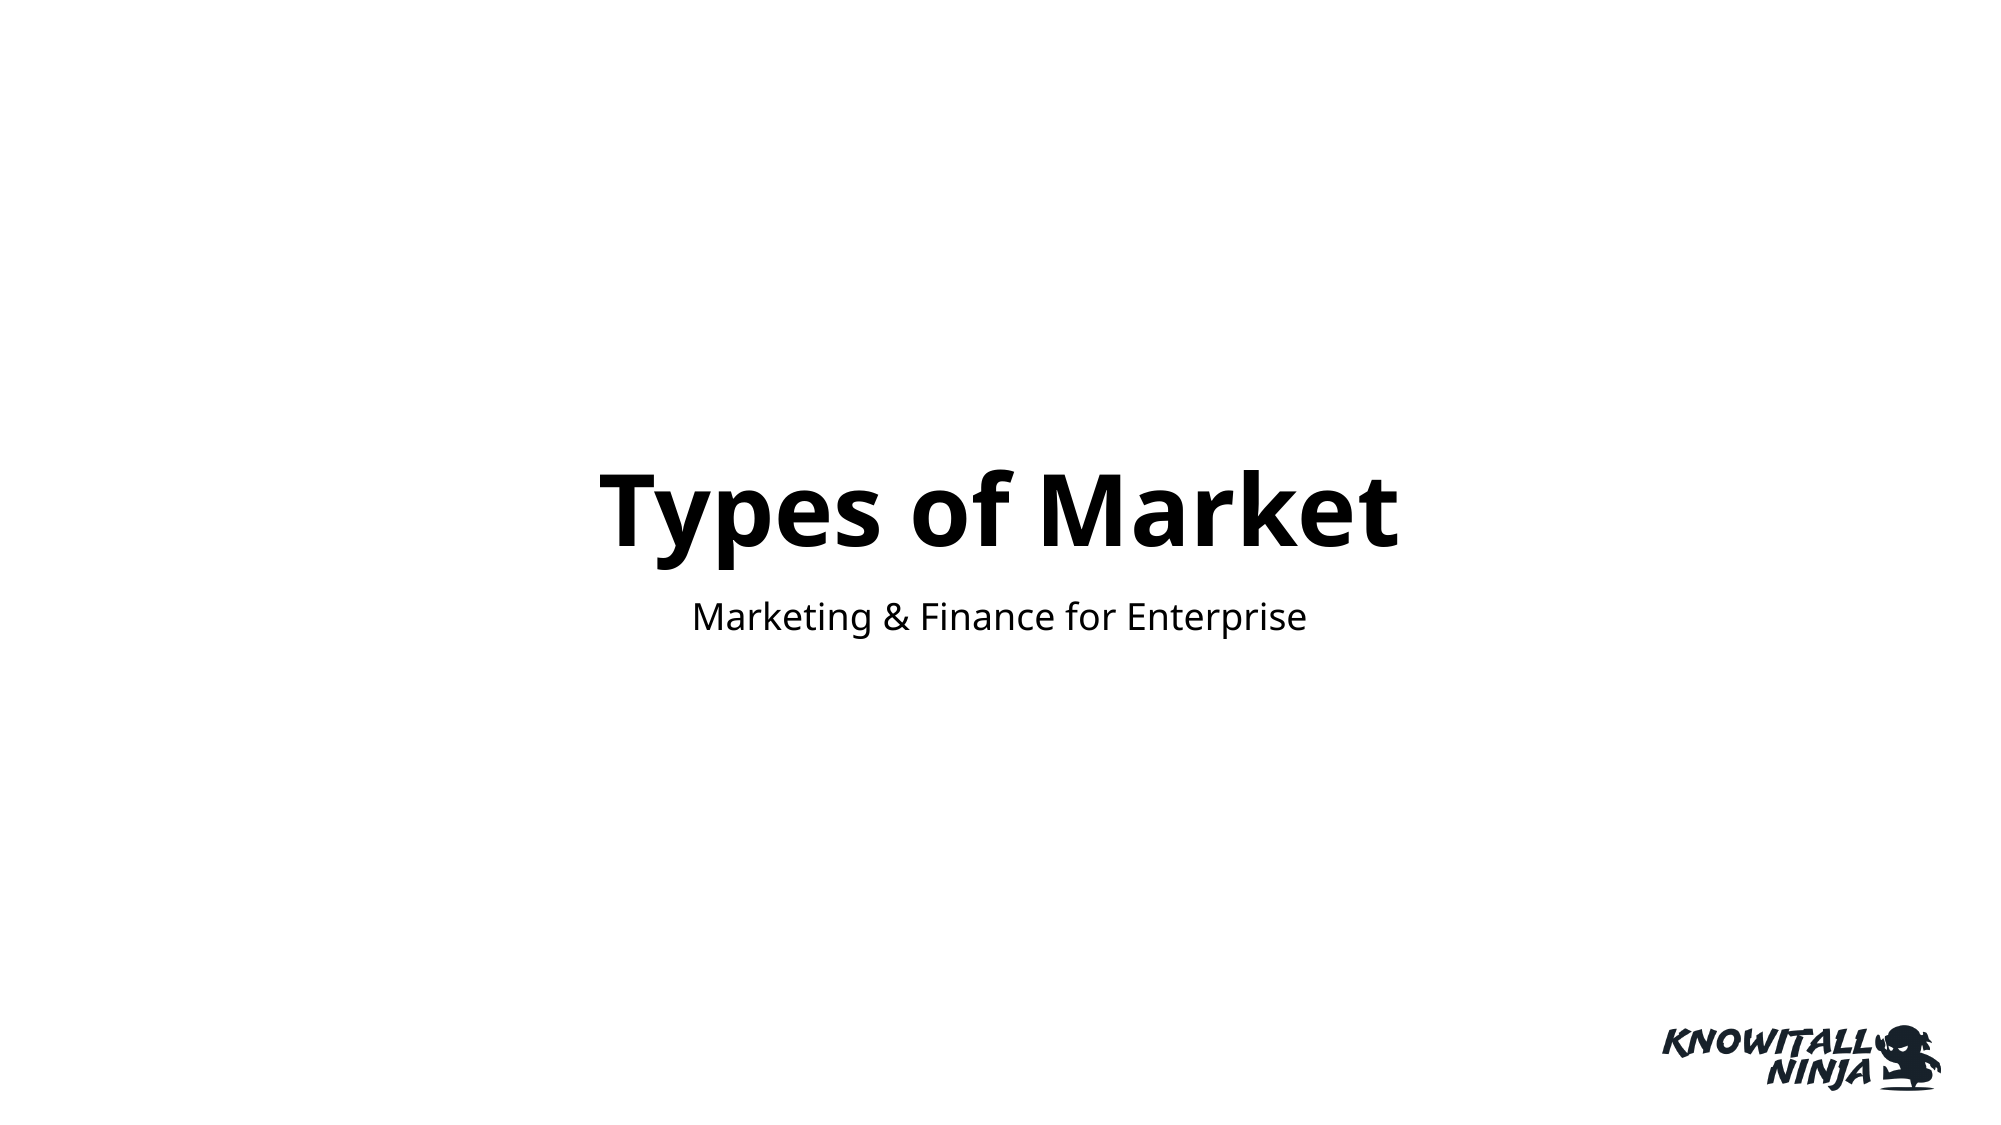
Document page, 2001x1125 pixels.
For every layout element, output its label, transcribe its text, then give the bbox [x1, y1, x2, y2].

picture [1662, 1025, 1941, 1091]
title Types of Market [249, 184, 1750, 576]
subtitle Marketing & Finance for Enterprise [249, 590, 1750, 863]
